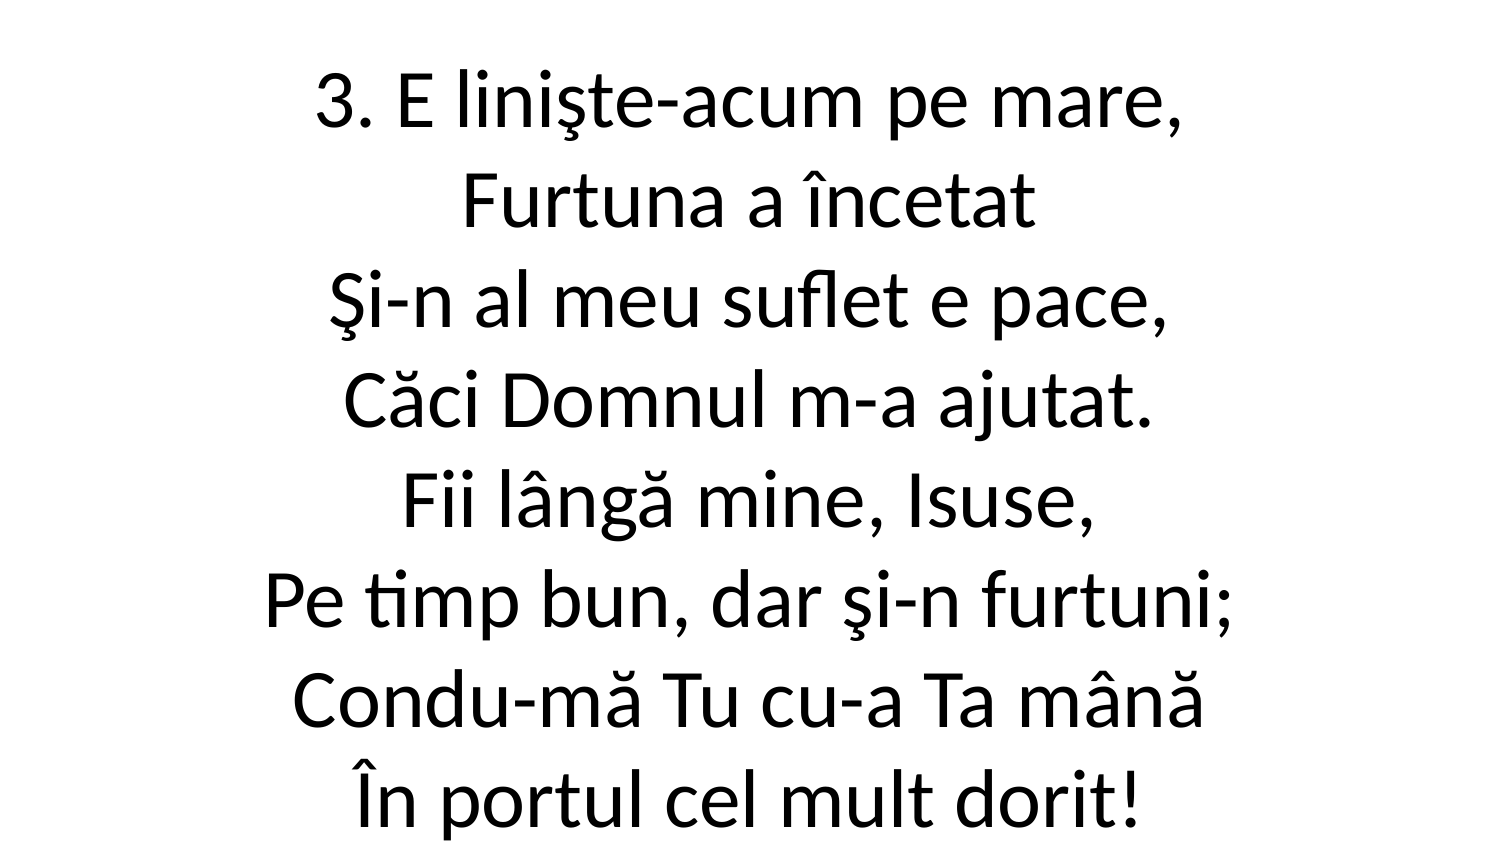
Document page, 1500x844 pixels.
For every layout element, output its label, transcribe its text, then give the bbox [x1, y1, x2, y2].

text_box 3. E linişte-acum pe mare, Furtuna a încetat Şi-n al meu suflet e pace, Căci Domnul m-a ajutat. Fii lângă mine, Isuse, Pe timp bun, dar şi-n furtuni; Condu-mă Tu cu-a Ta mână În portul cel mult dorit! [248, 0, 1252, 844]
